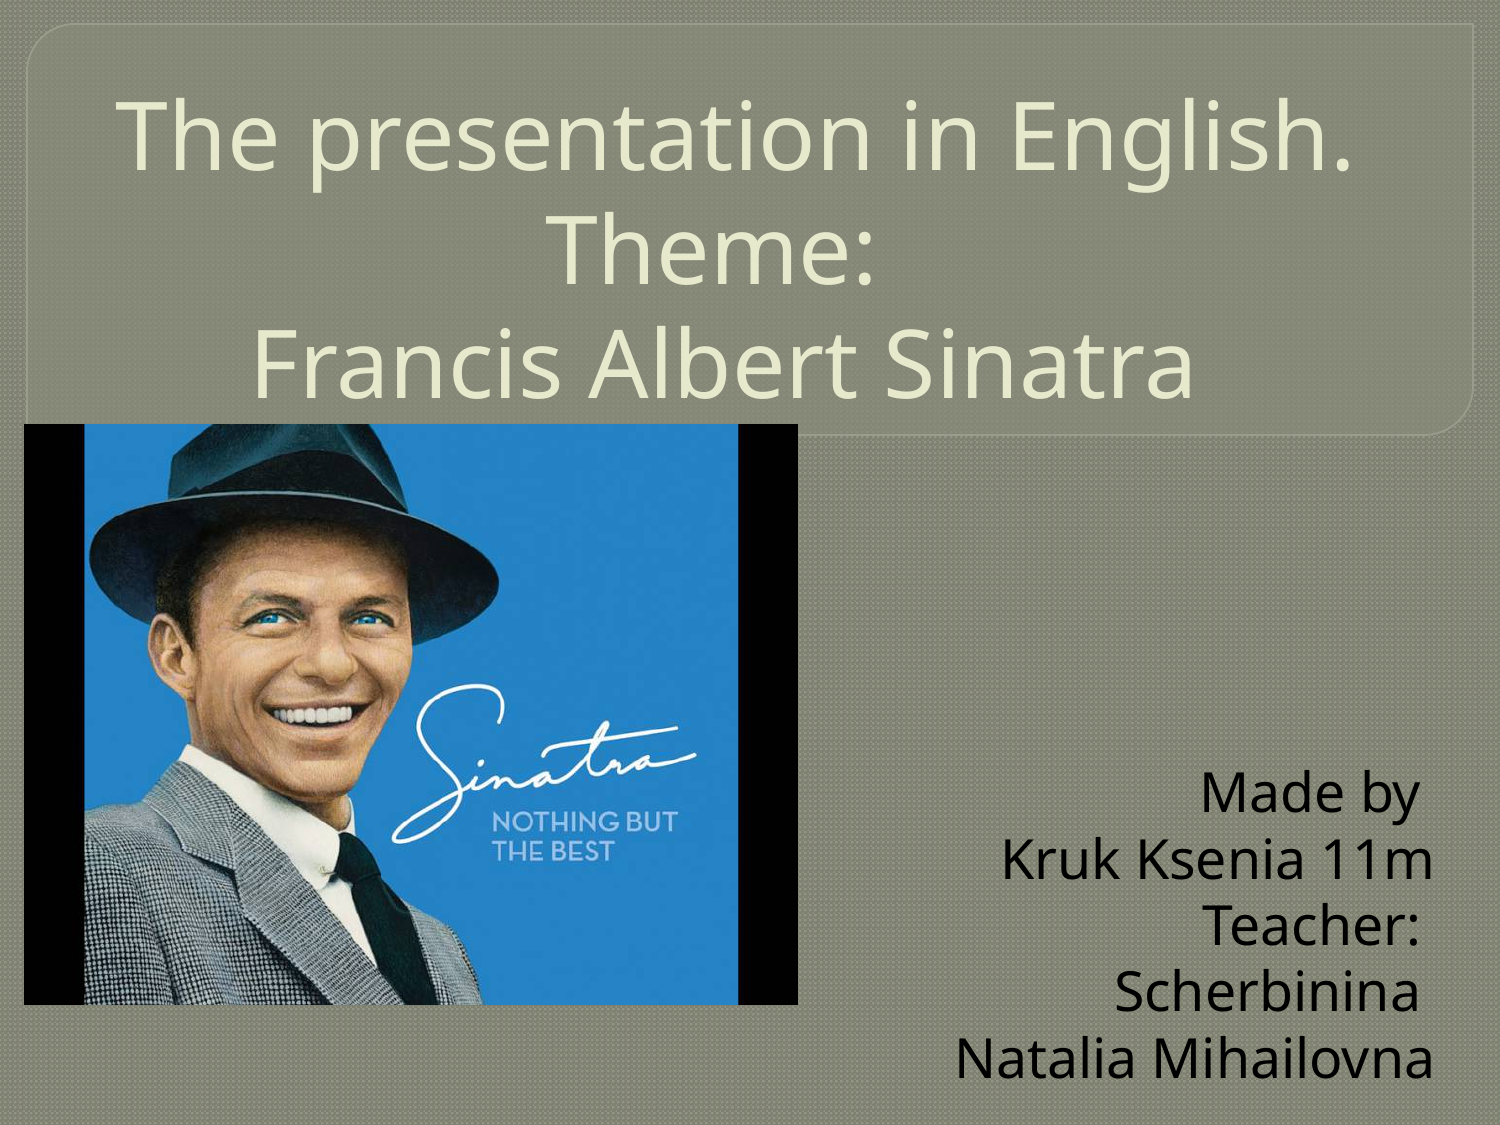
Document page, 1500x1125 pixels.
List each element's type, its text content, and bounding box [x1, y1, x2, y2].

subtitle Made by Kruk Ksenia 11m Teacher: Scherbinina Natalia Mihailovna [812, 750, 1477, 1100]
picture [24, 424, 798, 1005]
title The presentation in English. Theme: Francis Albert Sinatra [76, 62, 1427, 425]
